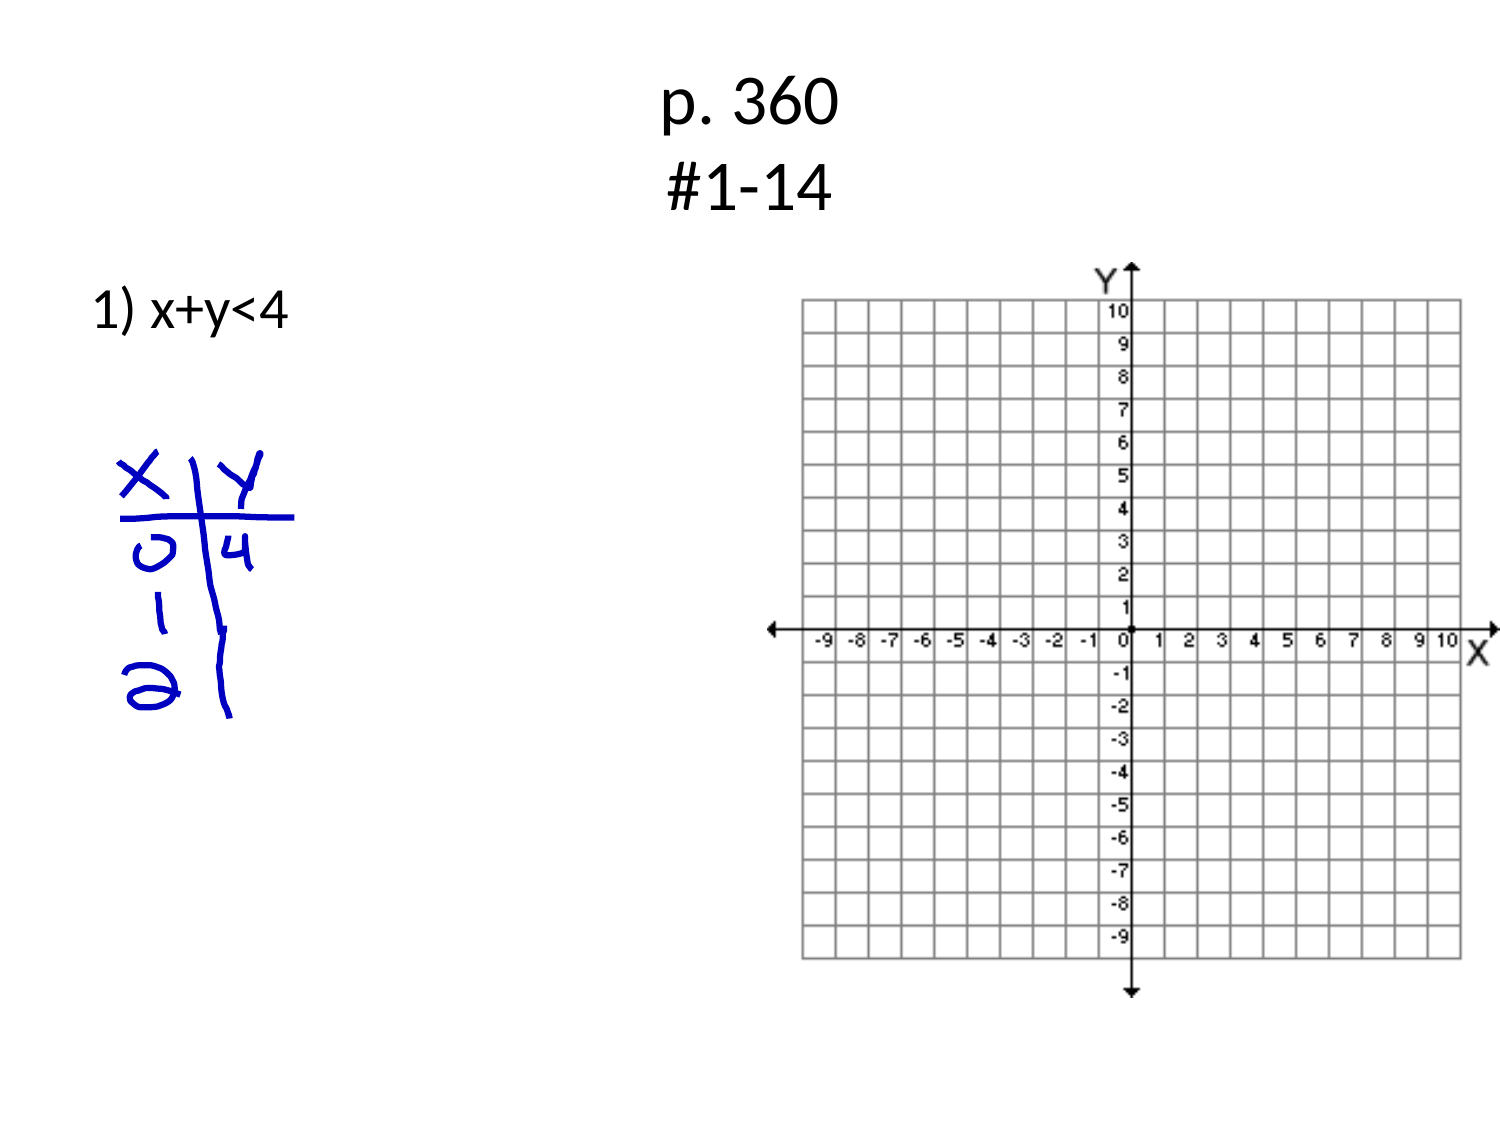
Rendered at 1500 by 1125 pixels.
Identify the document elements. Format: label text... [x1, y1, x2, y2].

list 1) x+y<4 [75, 262, 738, 1005]
text_box [223, 535, 253, 571]
text_box [218, 452, 262, 509]
text_box [134, 536, 175, 570]
text_box [117, 460, 168, 500]
text_box [120, 477, 138, 497]
text_box [138, 450, 159, 476]
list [767, 262, 1500, 998]
text_box [189, 457, 202, 515]
text_box [157, 591, 166, 635]
title p. 360 #1-14 [75, 45, 1425, 233]
text_box [123, 664, 181, 709]
text_box [120, 515, 295, 520]
text_box [218, 625, 231, 719]
text_box [200, 519, 222, 635]
